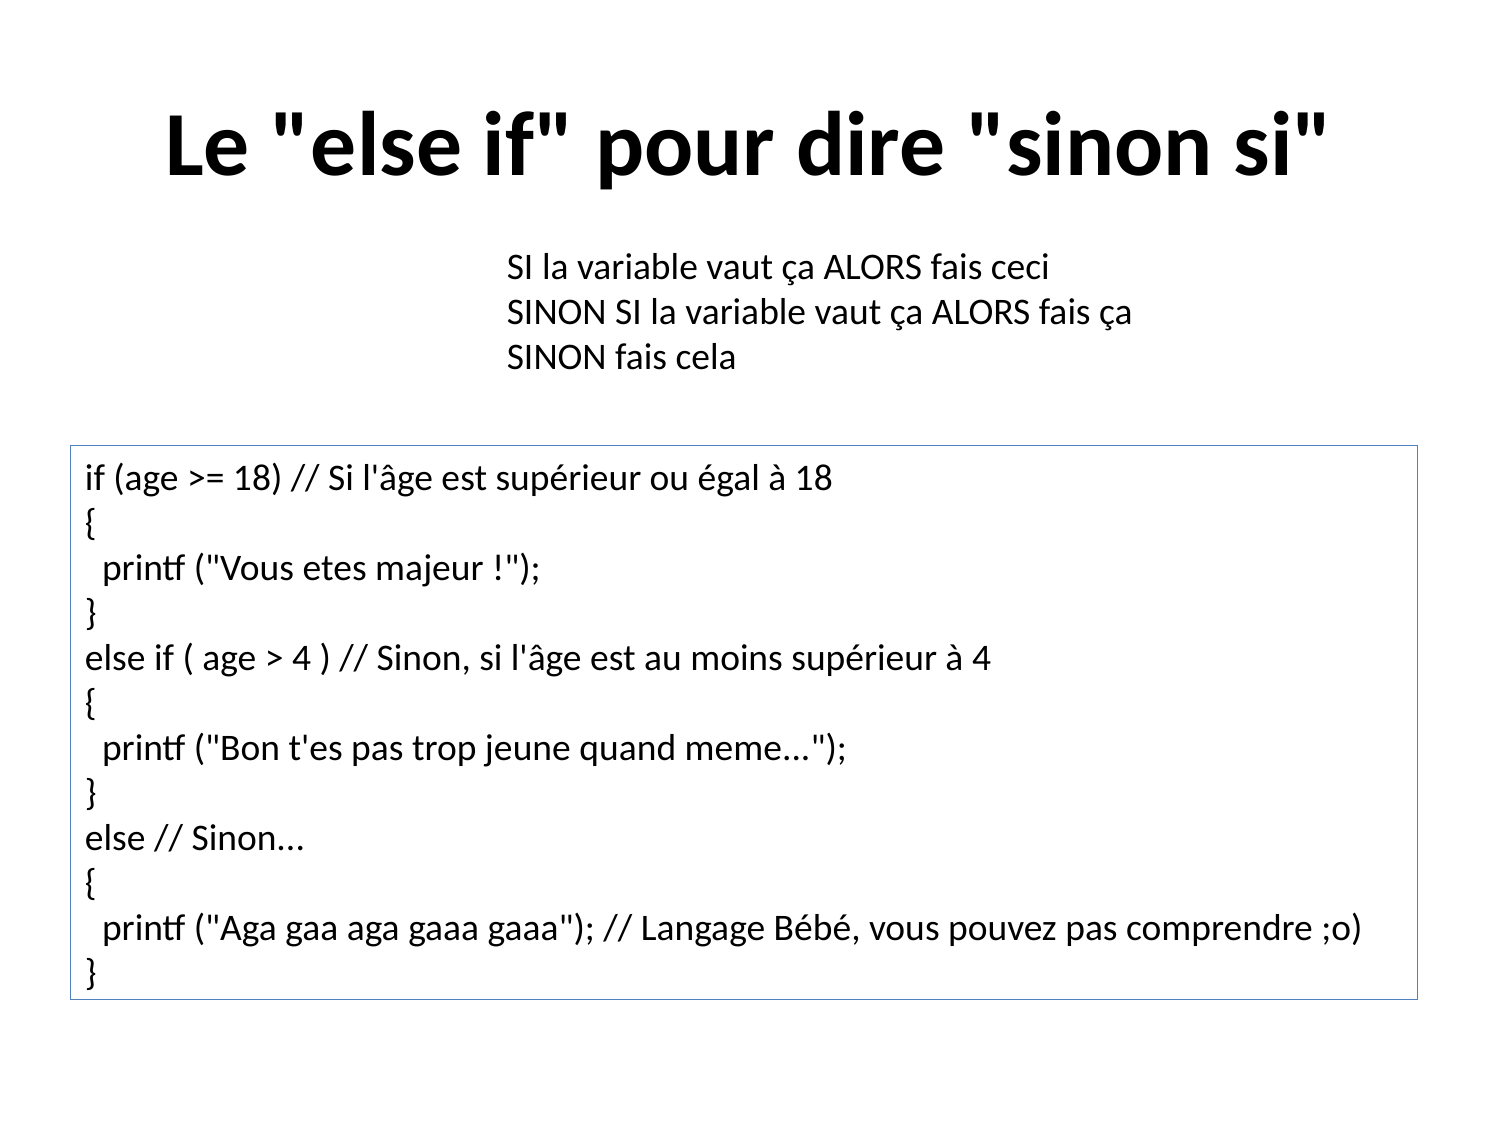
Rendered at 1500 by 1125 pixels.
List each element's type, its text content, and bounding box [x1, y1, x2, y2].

text_box if (age >= 18) // Si l'âge est supérieur ou égal à 18 { printf ("Vous etes majeur !"); } else if ( age > 4 ) // Sinon, si l'âge est au moins supérieur à 4 { printf ("Bon t'es pas trop jeune quand meme..."); } else // Sinon... { printf ("Aga gaa aga gaaa gaaa"); // Langage Bébé, vous pouvez pas comprendre ;o) } [70, 445, 1418, 1000]
title Le "else if" pour dire "sinon si" [75, 45, 1425, 233]
text_box SI la variable vaut ça ALORS fais ceci SINON SI la variable vaut ça ALORS fais ça SINON fais cela [492, 234, 1161, 385]
